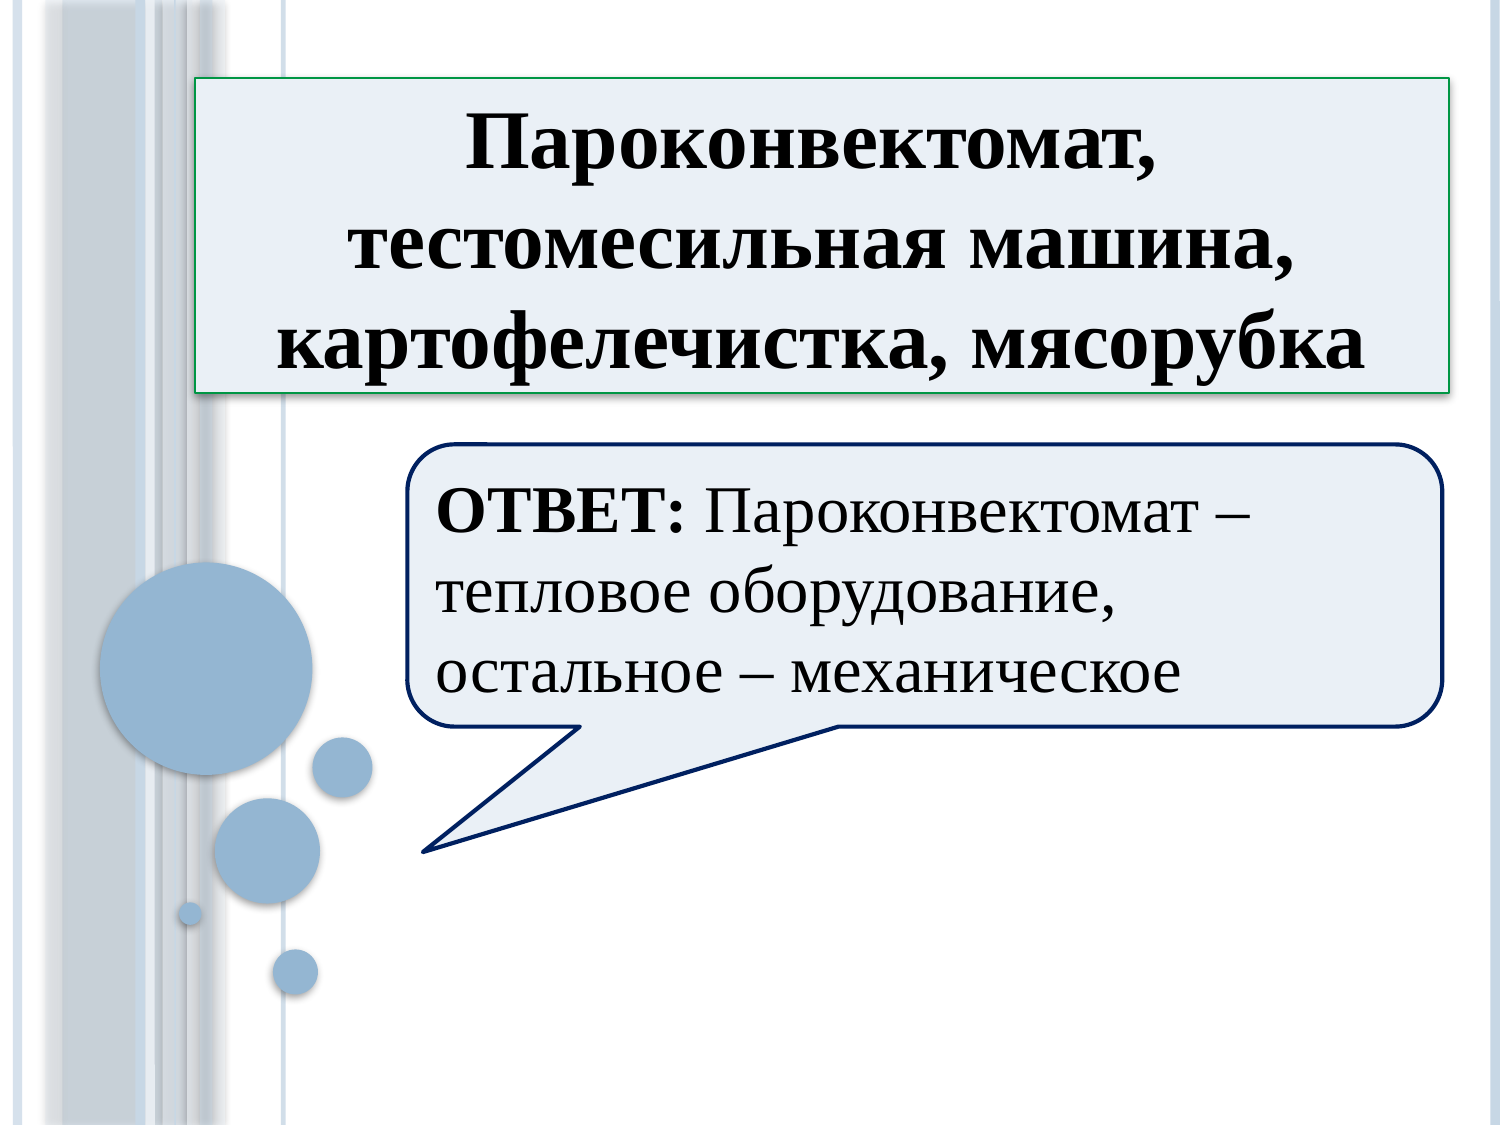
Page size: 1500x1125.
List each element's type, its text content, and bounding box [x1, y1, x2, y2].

text_box Пароконвектомат, тестомесильная машина, картофелечистка, мясорубка [194, 77, 1450, 394]
text_box ОТВЕТ: Пароконвектомат – тепловое оборудование, остальное – механическое [405, 442, 1445, 855]
